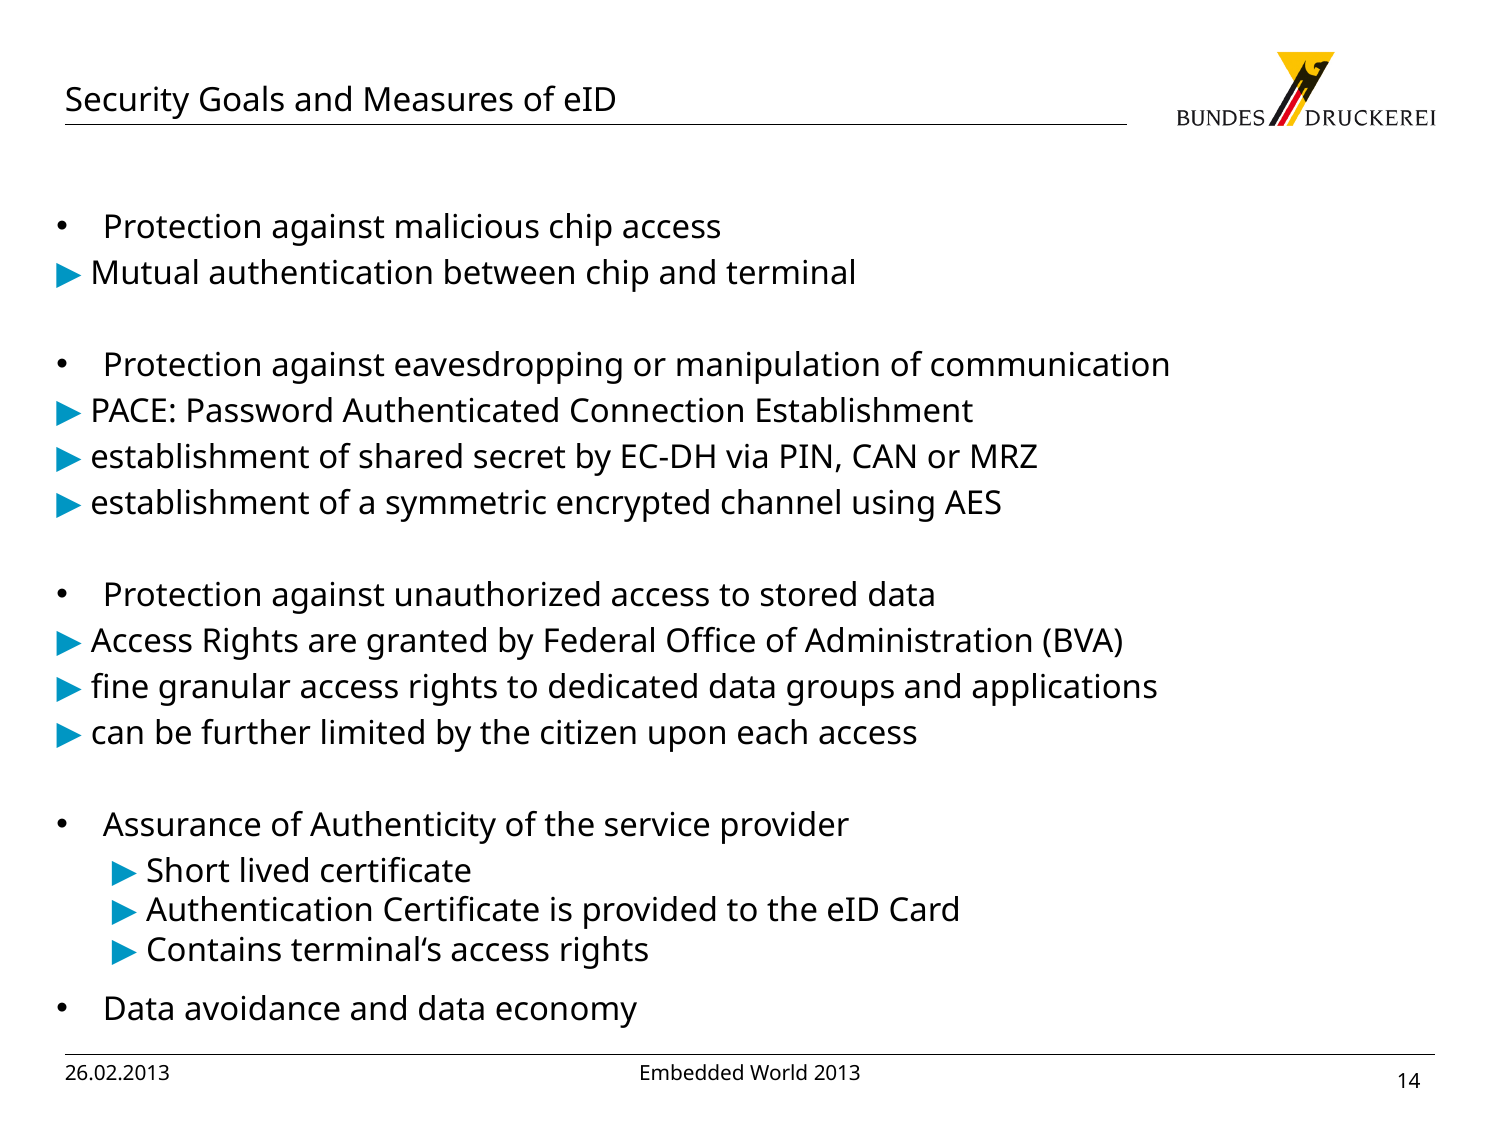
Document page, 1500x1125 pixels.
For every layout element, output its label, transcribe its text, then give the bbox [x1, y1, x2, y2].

text_box Embedded World 2013 [366, 1059, 1133, 1085]
list Protection against malicious chip access ▶ Mutual authentication between chip and terminal Protection against eavesdropping or manipulation of communication ▶ PACE: Password Authenticated Connection Establishment ▶ establishment of shared secret by EC-DH via PIN, CAN or MRZ ▶ establishment of a symmetric encrypted channel using AES Protection against unauthorized access to stored data ▶ Access Rights are granted by Federal Office of Administration (BVA) ▶ fine granular access rights to dedicated data groups and applications ▶ can be further limited by the citizen upon each access Assurance of Authenticity of the service provider ▶ Short lived certificate ▶ Authentication Certificate is provided to the eID Card ▶ Contains terminal‘s access rights Data avoidance and data economy [41, 198, 1445, 1035]
title Security Goals and Measures of eID [64, 78, 1129, 119]
picture [1126, 1, 1486, 176]
text_box 14 [1139, 1059, 1436, 1085]
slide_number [64, 1059, 361, 1085]
